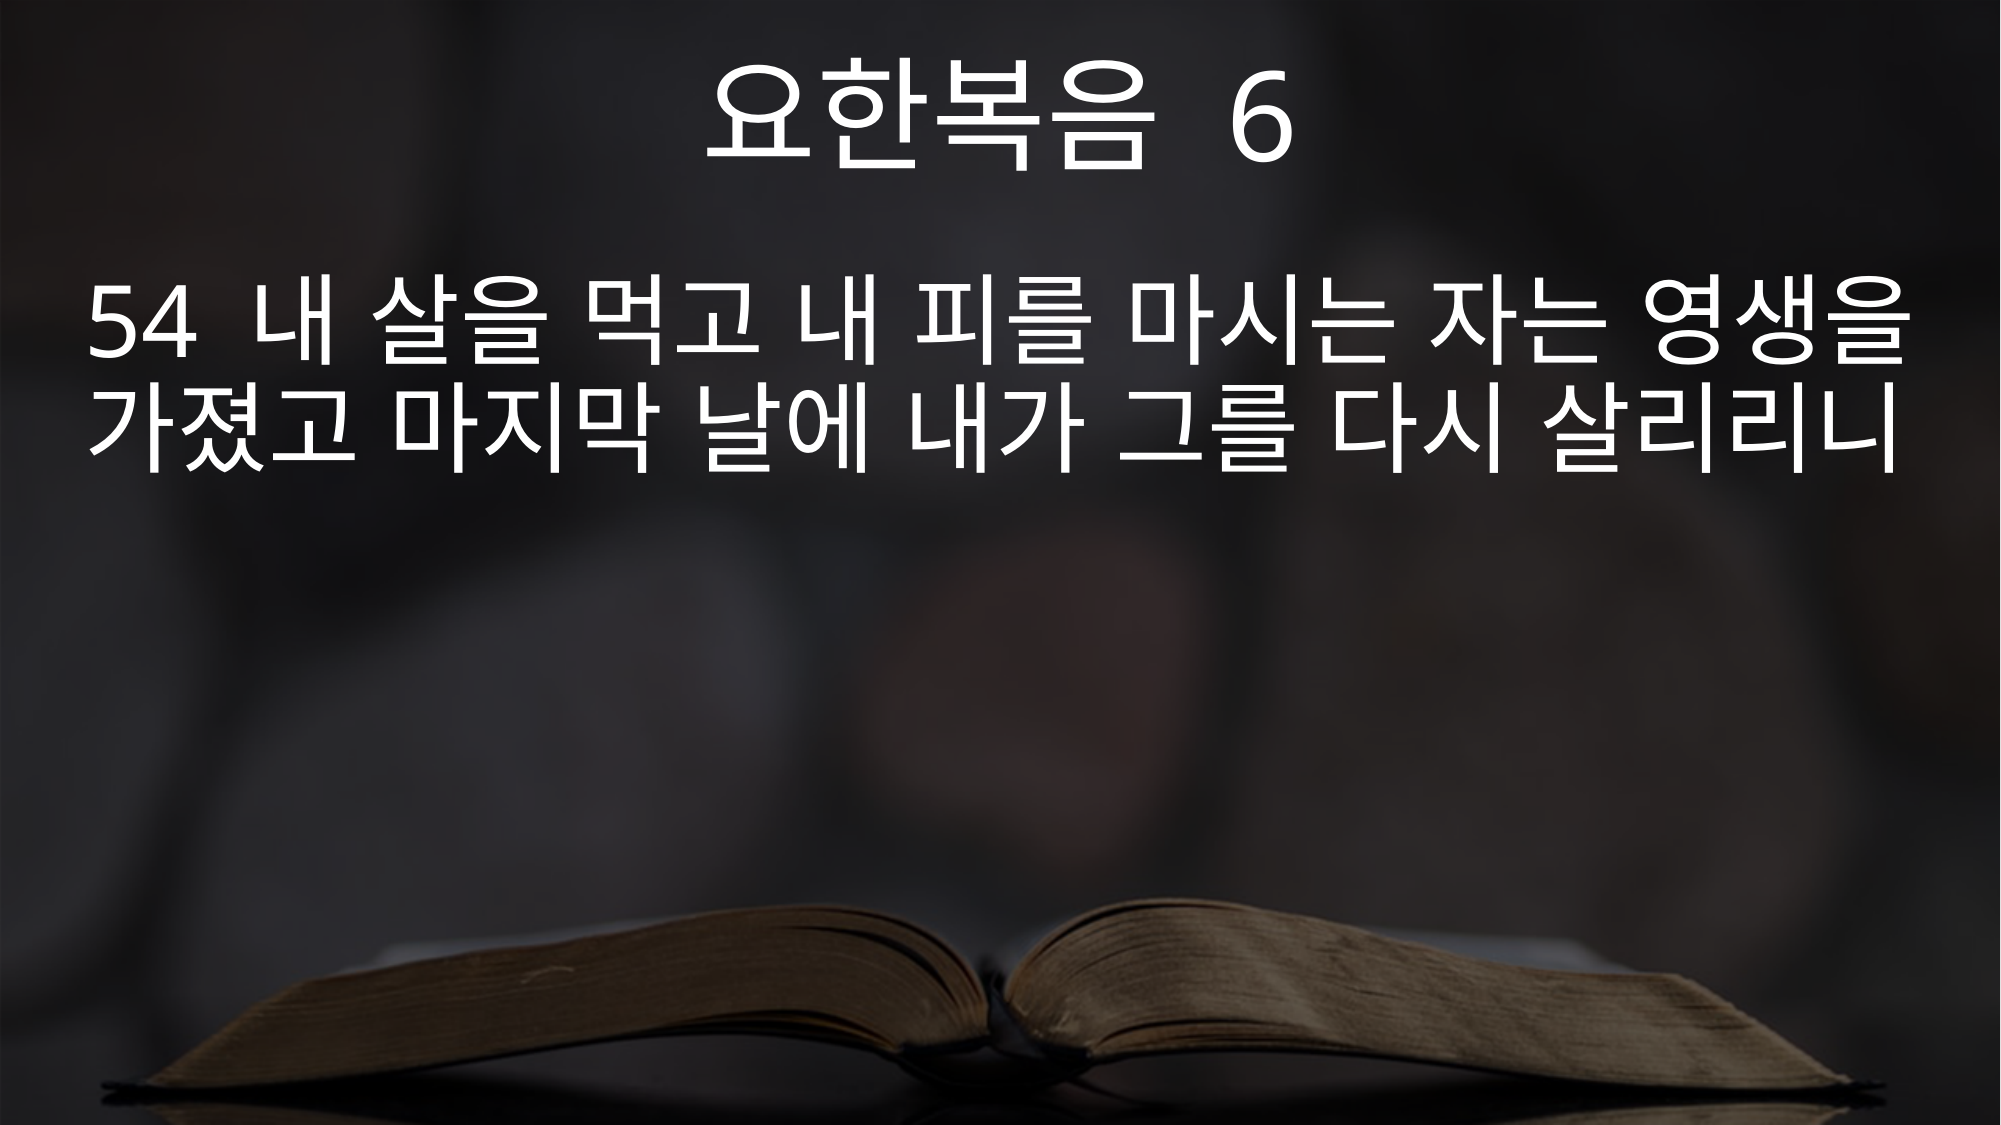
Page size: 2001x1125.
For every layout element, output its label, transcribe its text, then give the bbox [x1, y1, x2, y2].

footer 요한복음 6 [0, 32, 2000, 192]
picture [0, 0, 2001, 1125]
list 54 내 살을 먹고 내 피를 마시는 자는 영생을 가졌고 마지막 날에 내가 그를 다시 살리리니 [69, 263, 1953, 423]
